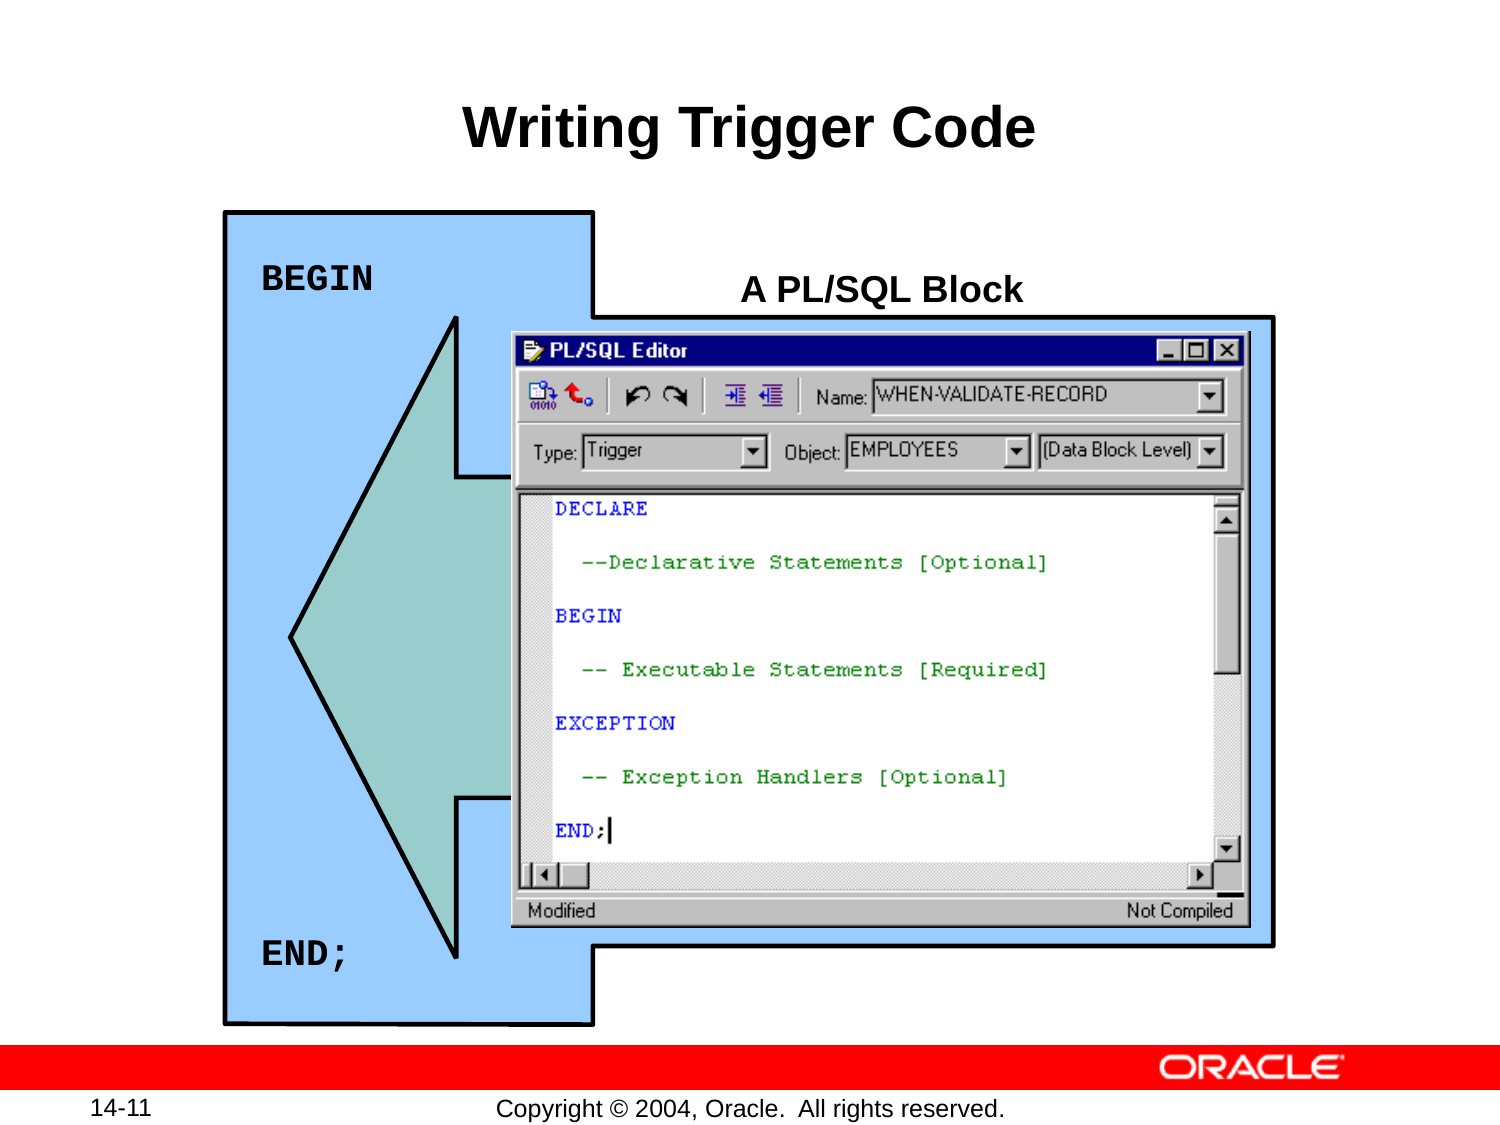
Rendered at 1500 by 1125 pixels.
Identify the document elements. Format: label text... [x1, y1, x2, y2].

text_box BEGIN END; [245, 199, 537, 981]
text_box [290, 316, 505, 959]
picture [510, 330, 1251, 929]
title Writing Trigger Code [149, 87, 1351, 232]
text_box [224, 232, 1274, 1025]
text_box A PL/SQL Block [738, 262, 1027, 312]
